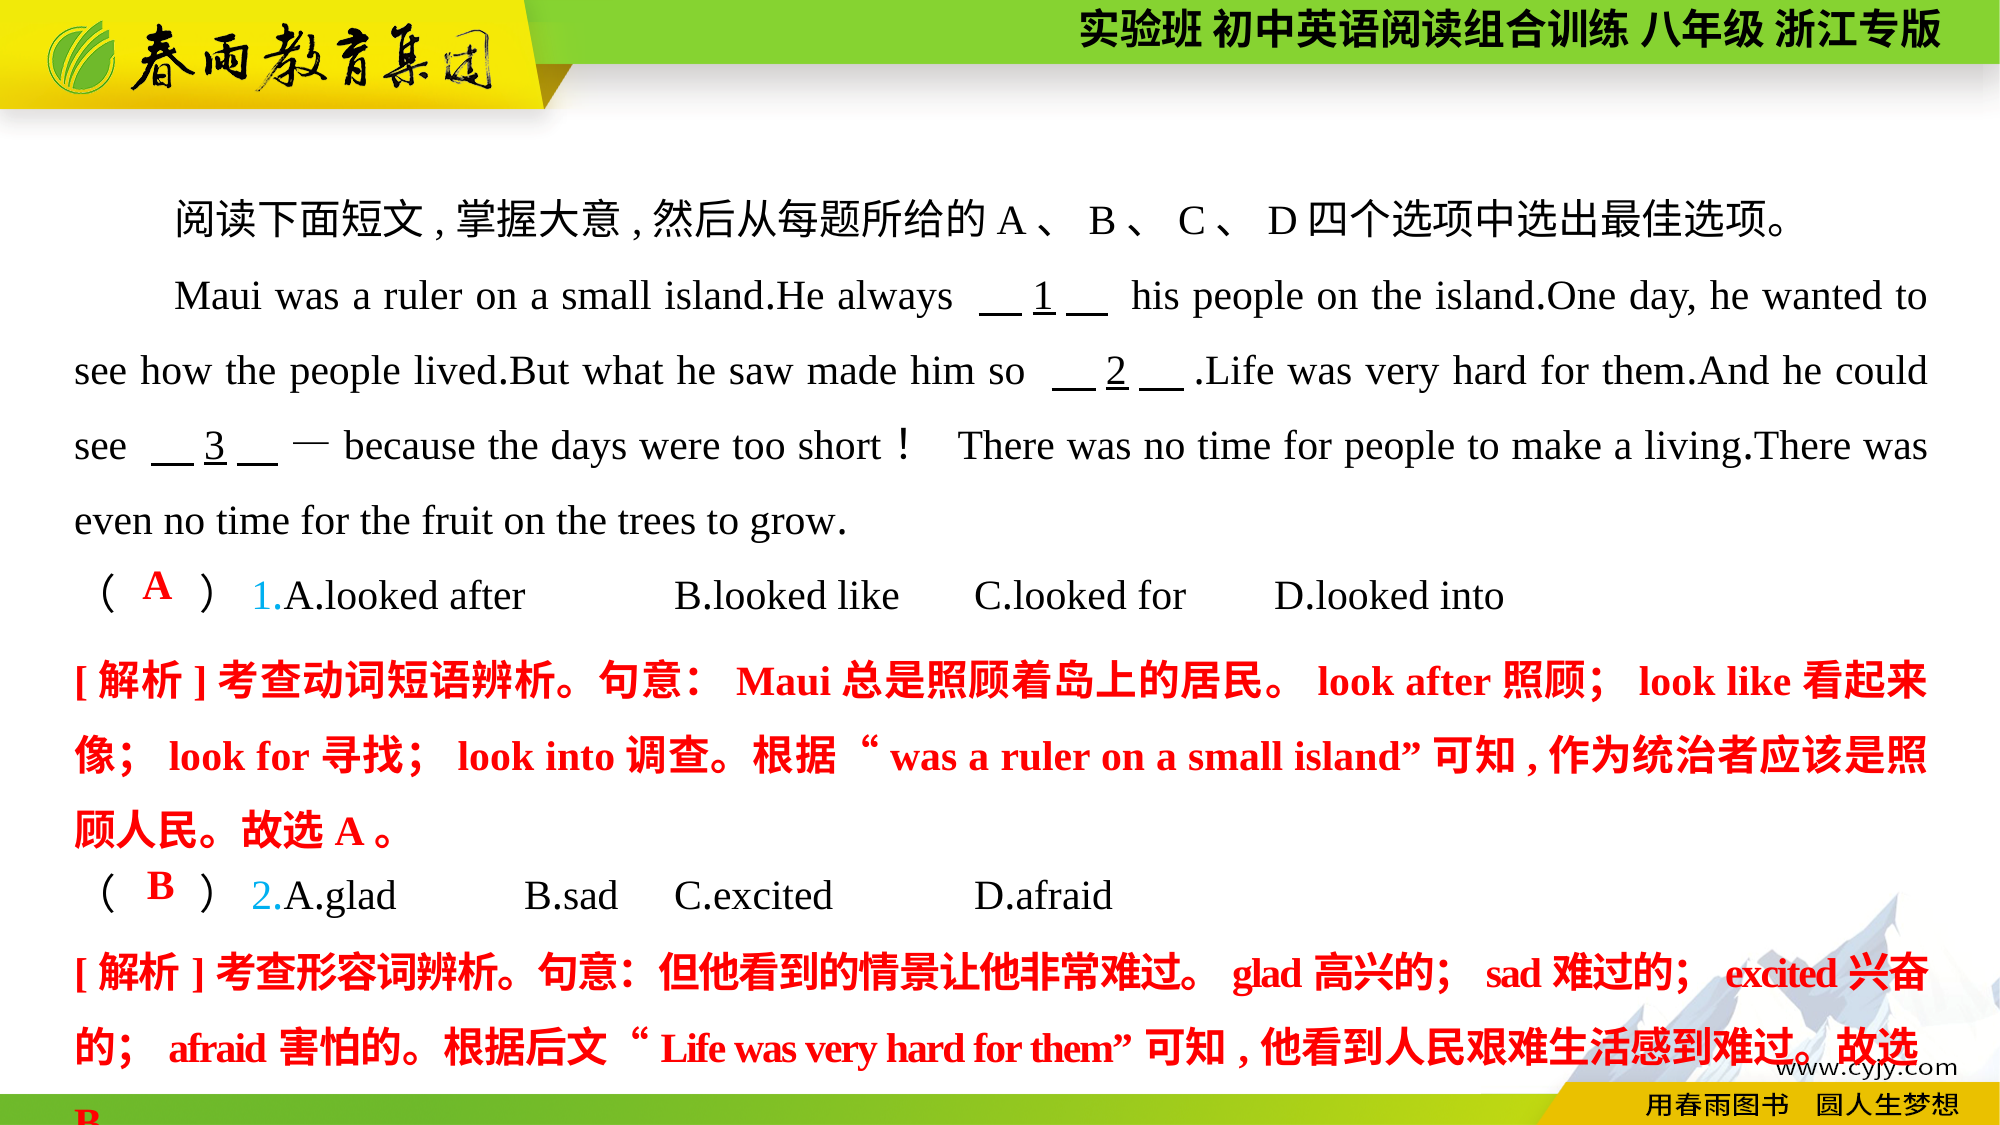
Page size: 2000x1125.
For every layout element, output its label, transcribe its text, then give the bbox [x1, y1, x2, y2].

list 阅读下面短文,掌握大意,然后从每题所给的A、B、C、D四个选项中选出最佳选项。 Maui was a ruler on a small island.He always 1 his people on the island.One day, he wanted to see how the people lived.But what he saw made him so 2 .Life was very hard for them.And he could see 3 —because the days were too short！ There was no time for people to make a living.There was even no time for the fruit on the trees to grow. （ ）1.A.looked after B.looked like C.looked for D.looked into （ ）2.A.glad B.sad C.excited D.afraid [190, 862, 1944, 913]
picture [0, 0, 2000, 1125]
text_box B [132, 850, 190, 916]
list 阅读下面短文,掌握大意,然后从每题所给的A、B、C、D四个选项中选出最佳选项。 Maui was a ruler on a small island.He always 1 his people on the island.One day, he wanted to see how the people lived.But what he saw made him so 2 .Life was very hard for them.And he could see 3 —because the days were too short！ There was no time for people to make a living.There was even no time for the fruit on the trees to grow. （ ）1.A.looked after B.looked like C.looked for D.looked into （ ）2.A.glad B.sad C.excited D.afraid [59, 160, 1944, 621]
text_box [解析]考查动词短语辨析。句意：Maui总是照顾着岛上的居民。look after照顾；look like看起来像；look for寻找；look into调查。根据“was a ruler on a small island”可知,作为统治者应该是照顾人民。故选A。 [59, 621, 1944, 862]
text_box A [127, 550, 188, 616]
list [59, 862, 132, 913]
text_box [解析]考查形容词辨析。句意：但他看到的情景让他非常难过。glad高兴的；sad难过的；excited兴奋的；afraid害怕的。根据后文“Life was very hard for them”可知,他看到人民艰难生活感到难过。故选B。 [59, 913, 1944, 1125]
